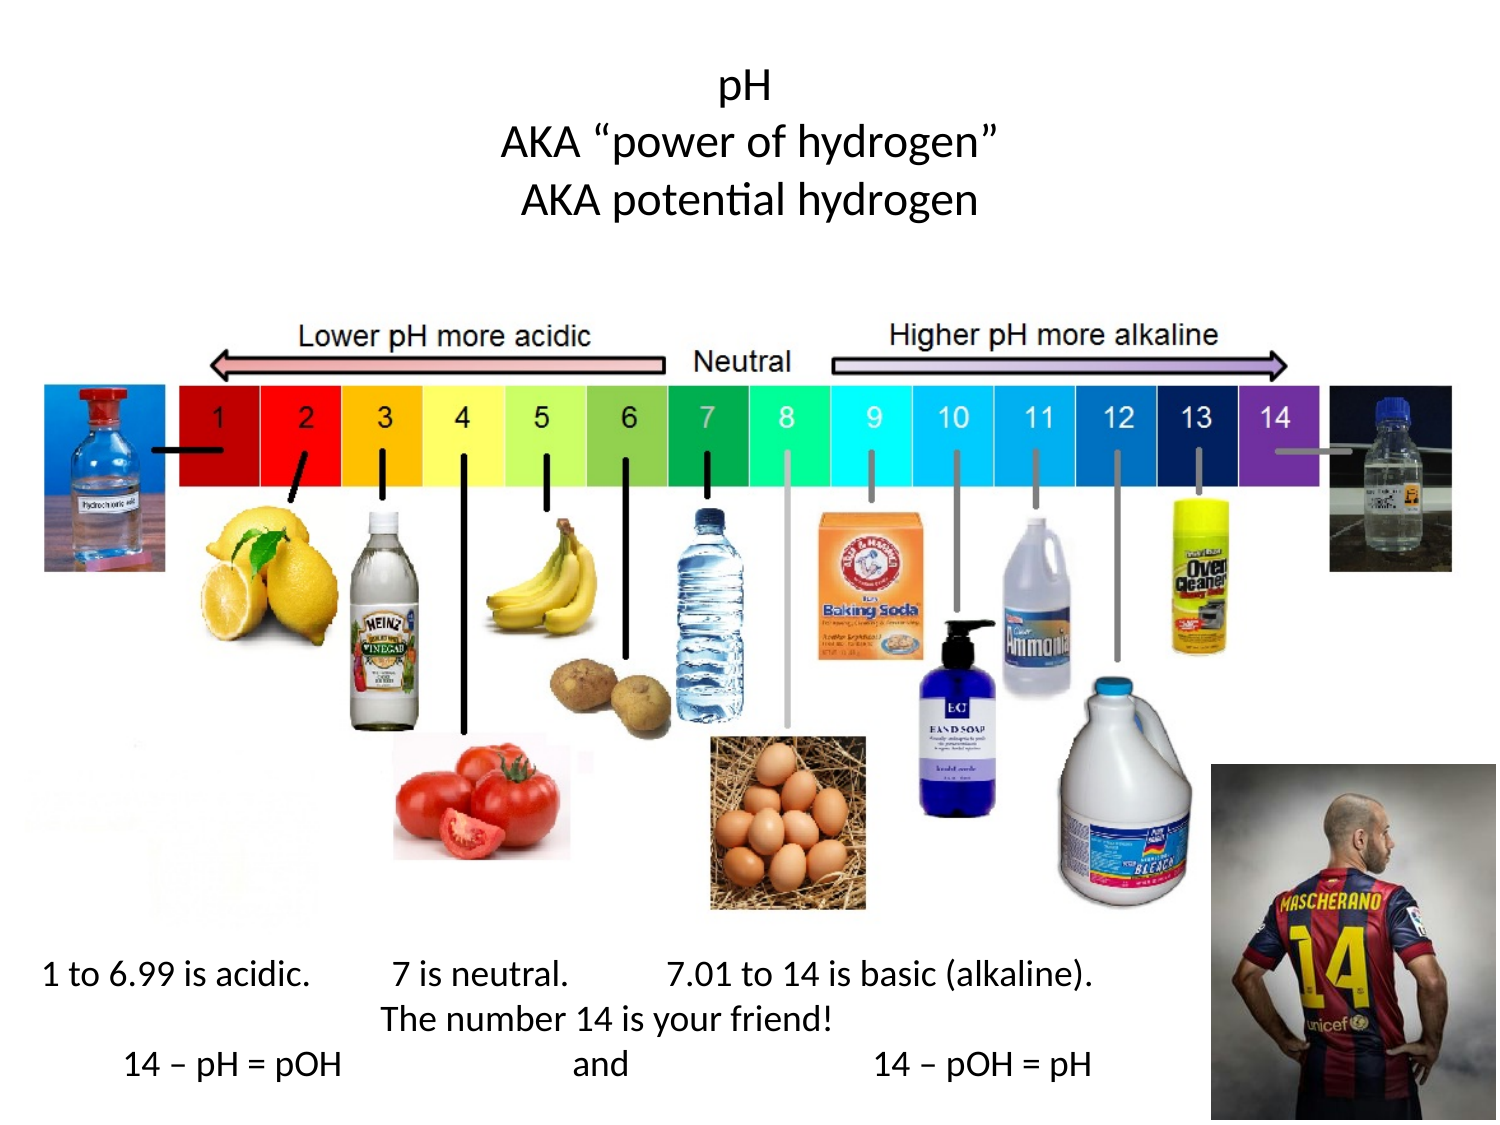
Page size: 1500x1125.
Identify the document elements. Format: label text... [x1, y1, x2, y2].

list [24, 312, 1476, 943]
text_box 1 to 6.99 is acidic. 7 is neutral. 7.01 to 14 is basic (alkaline). The number 14 is your friend! 14 – pH = pOH and 14 – pOH = pH [26, 952, 1189, 1092]
picture [1211, 764, 1496, 1120]
title pH AKA “power of hydrogen” AKA potential hydrogen [75, 45, 1425, 233]
